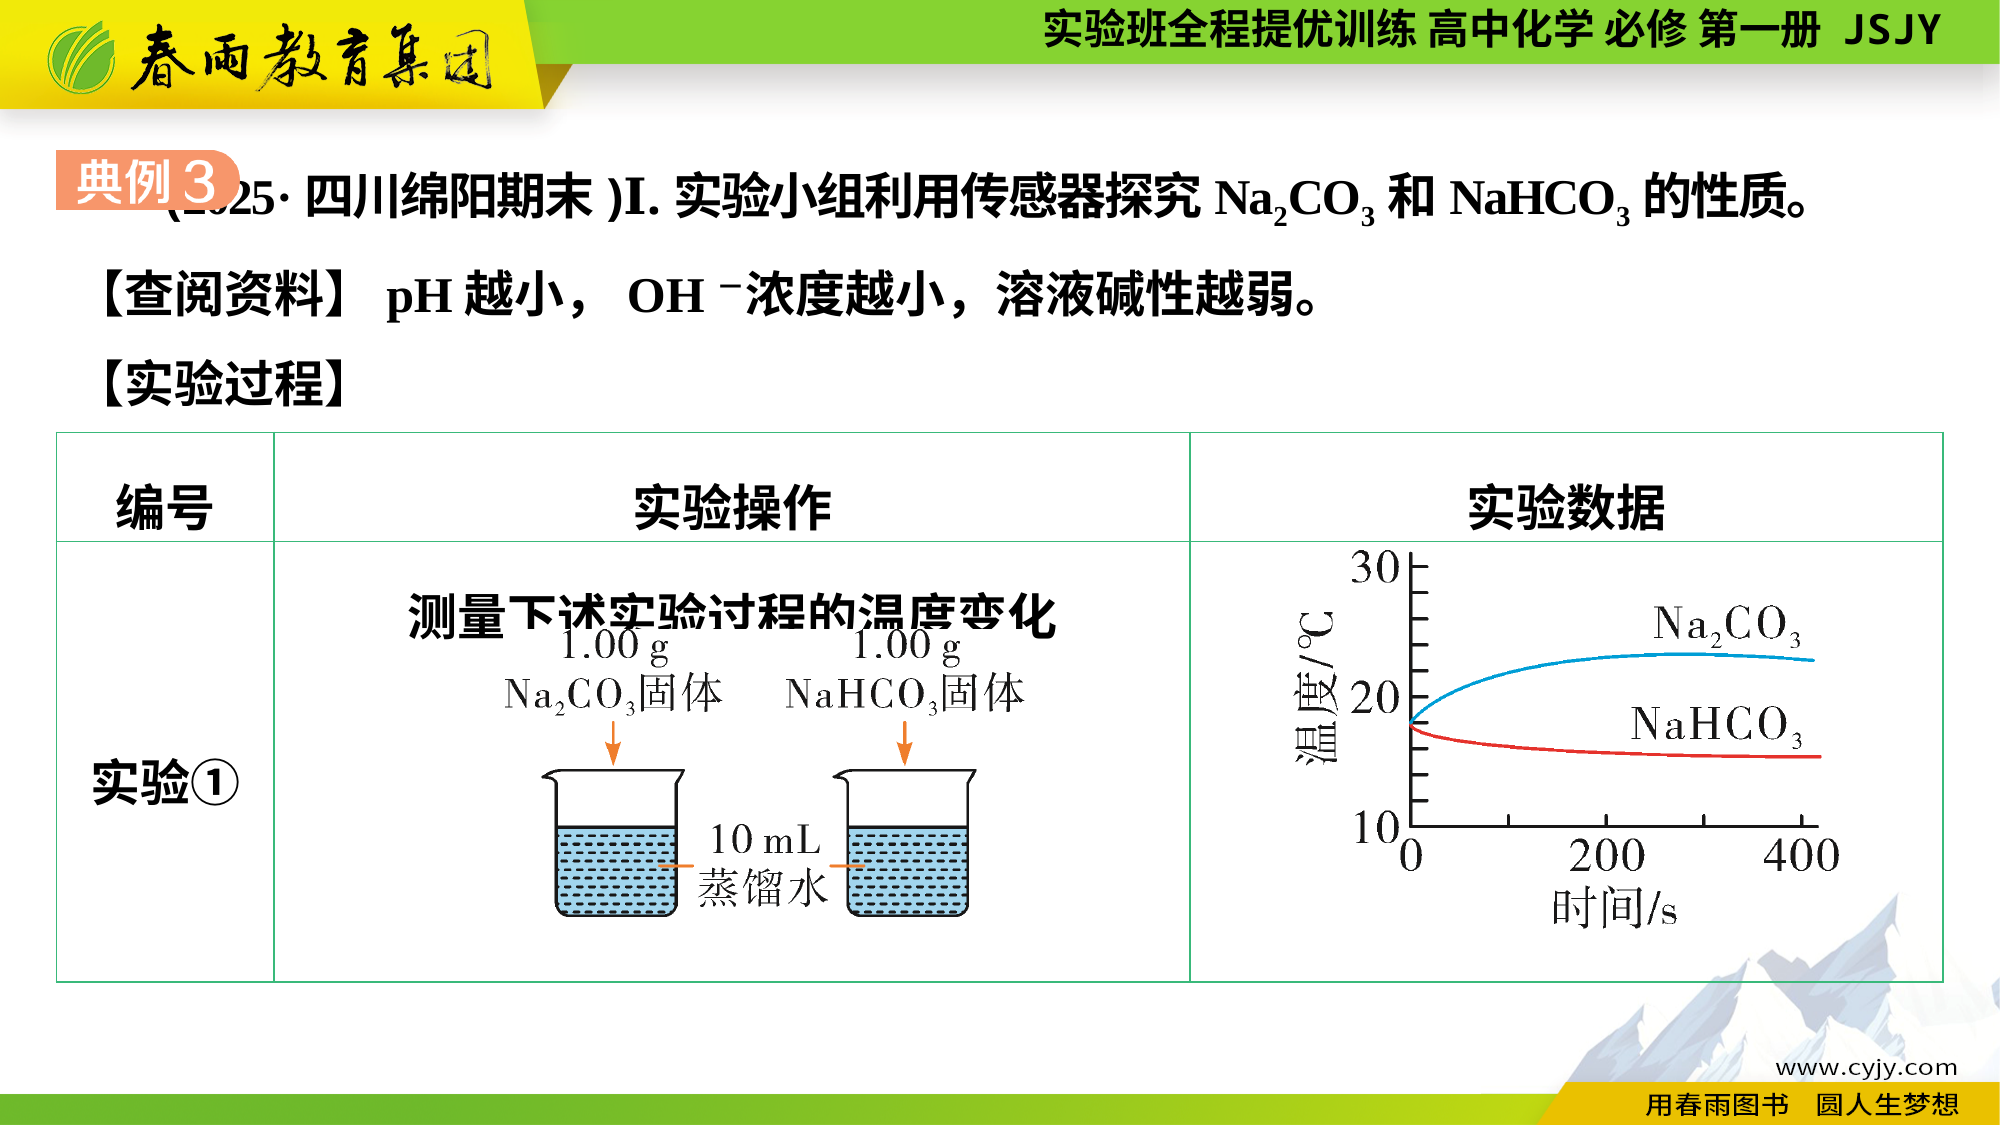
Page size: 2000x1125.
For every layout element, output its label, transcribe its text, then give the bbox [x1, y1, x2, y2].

table_cell [1191, 542, 1942, 981]
list (2025·四川绵阳期末)Ⅰ.实验小组利用传感器探究Na2CO3和NaHCO3的性质。 【查阅资料】pH越小，OH－浓度越小，溶液碱性越弱。 【实验过程】 [59, 122, 1944, 411]
table_header 实验数据 [1191, 433, 1942, 541]
table_header 编号 [57, 433, 273, 541]
table_cell 测量下述实验过程的温度变化 [275, 542, 1189, 981]
picture [0, 0, 2000, 1125]
table_cell 实验① [57, 542, 273, 981]
table_header 实验操作 [275, 433, 1189, 541]
